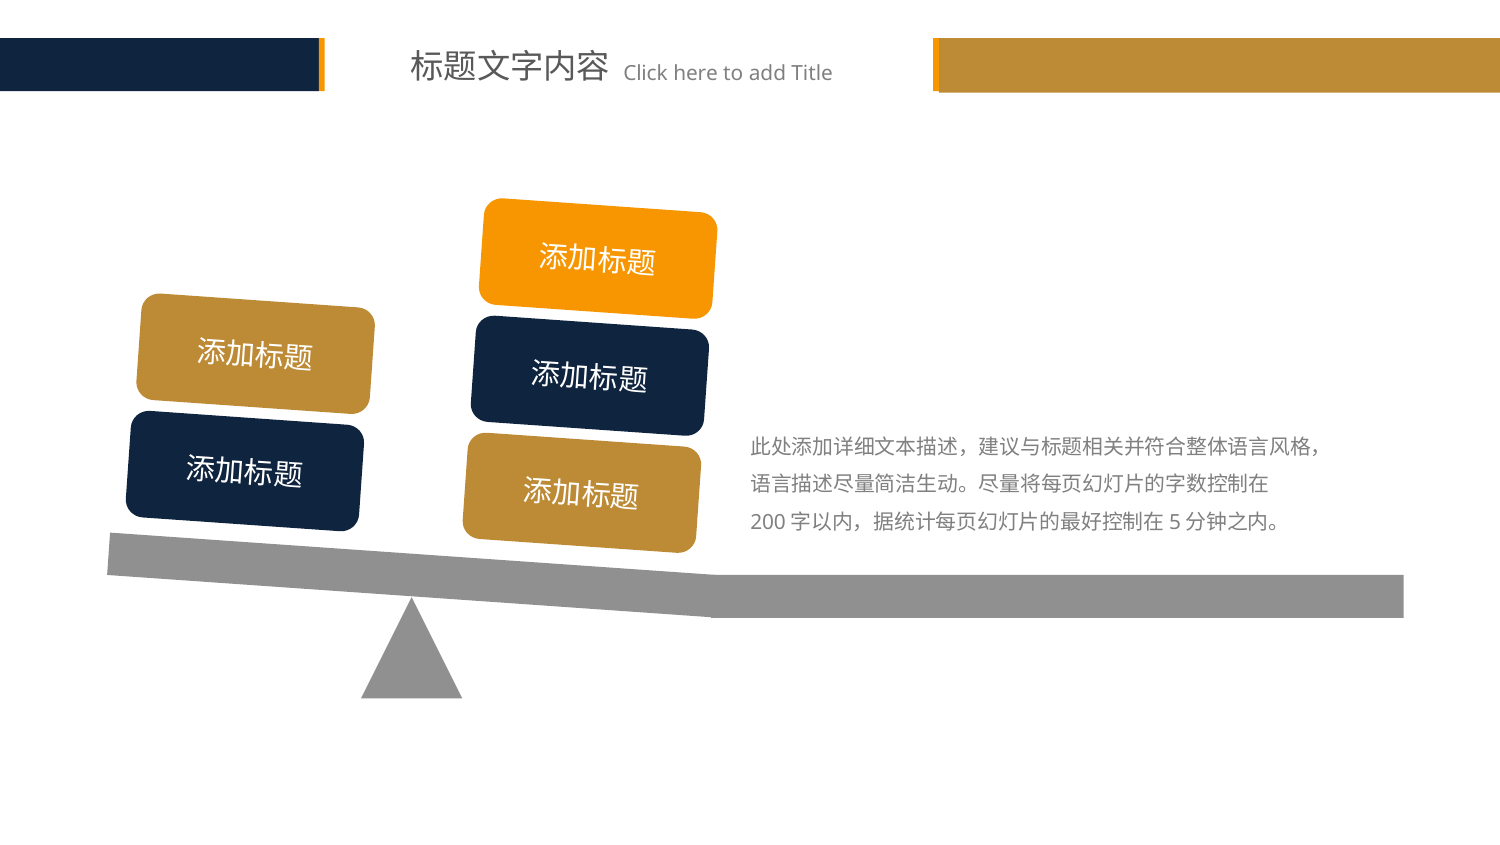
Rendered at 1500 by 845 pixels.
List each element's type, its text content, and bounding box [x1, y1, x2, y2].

text_box 添加标题 [125, 410, 365, 531]
text_box 此处添加详细文本描述，建议与标题相关并符合整体语言风格，语言描述尽量简洁生动。尽量将每页幻灯片的字数控制在 200字以内，据统计每页幻灯片的最好控制在5分钟之内。 [737, 384, 1332, 531]
text_box 添加标题 [478, 198, 718, 319]
text_box 添加标题 [470, 315, 710, 436]
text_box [106, 532, 1405, 699]
text_box 添加标题 [462, 432, 702, 531]
text_box 添加标题 [136, 293, 375, 414]
